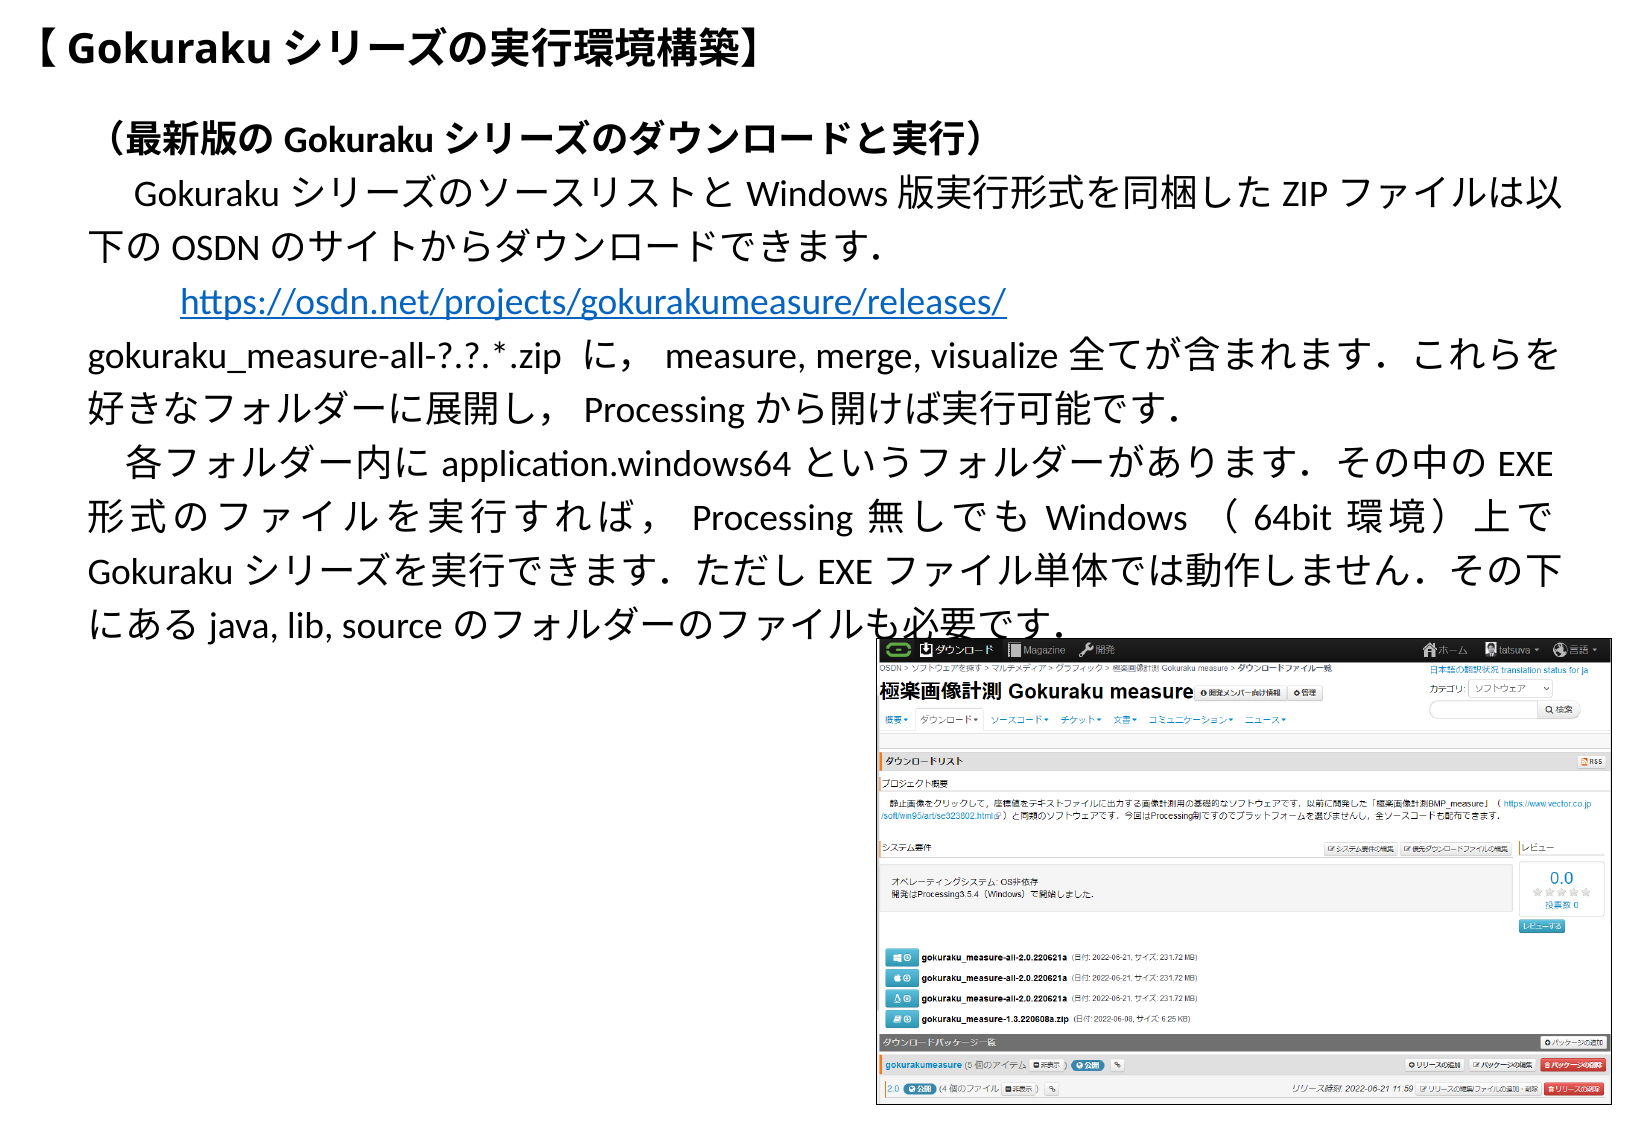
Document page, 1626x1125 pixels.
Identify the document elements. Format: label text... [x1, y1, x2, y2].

text_box （最新版のGokurakuシリーズのダウンロードと実行） GokurakuシリーズのソースリストとWindows版実行形式を同梱したZIPファイルは以下のOSDNのサイトからダウンロードできます． https://osdn.net/projects/gokurakumeasure/releases/ gokuraku_measure-all-?.?.*.zip に，measure, merge, visualize全てが含まれます．これらを好きなフォルダーに展開し，Processingから開けば実行可能です． 各フォルダー内にapplication.windows64というフォルダーがあります．その中のEXE形式のファイルを実行すれば，Processing無しでもWindows（64bit環境）上でGokurakuシリーズを実行できます．ただしEXEファイル単体では動作しません．その下にあるjava, lib, sourceのフォルダーのファイルも必要です． [72, 98, 1578, 653]
title 【Gokurakuシリーズの実行環境構築】 [0, 0, 1625, 101]
picture [876, 638, 1612, 1105]
